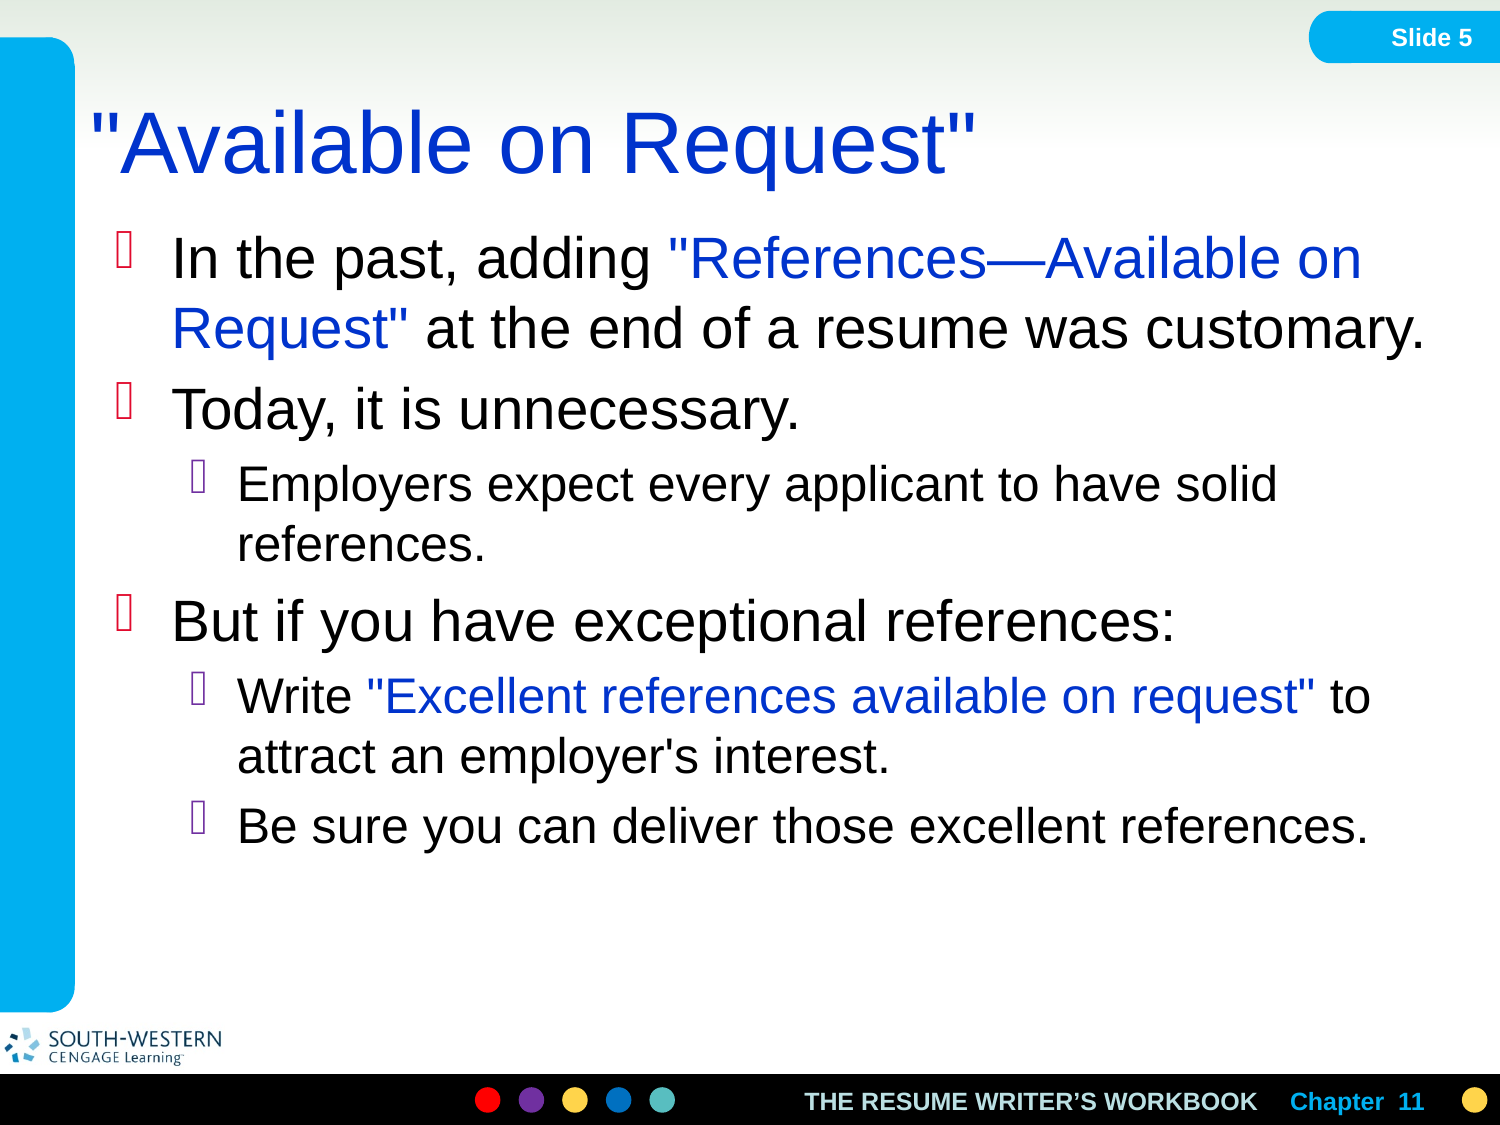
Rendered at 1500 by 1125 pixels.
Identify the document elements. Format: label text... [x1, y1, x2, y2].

footer Chapter 11 [1274, 1075, 1476, 1125]
list In the past, adding "References—Available on Request" at the end of a resume was customary. Today, it is unnecessary. Employers expect every applicant to have solid references. But if you have exceptional references: Write "Excellent references available on request" to attract an employer's interest. Be sure you can deliver those excellent references. [99, 212, 1451, 956]
title "Available on Request" [74, 44, 1426, 233]
picture [0, 1022, 225, 1073]
slide_number Slide 5 [1312, 13, 1488, 93]
